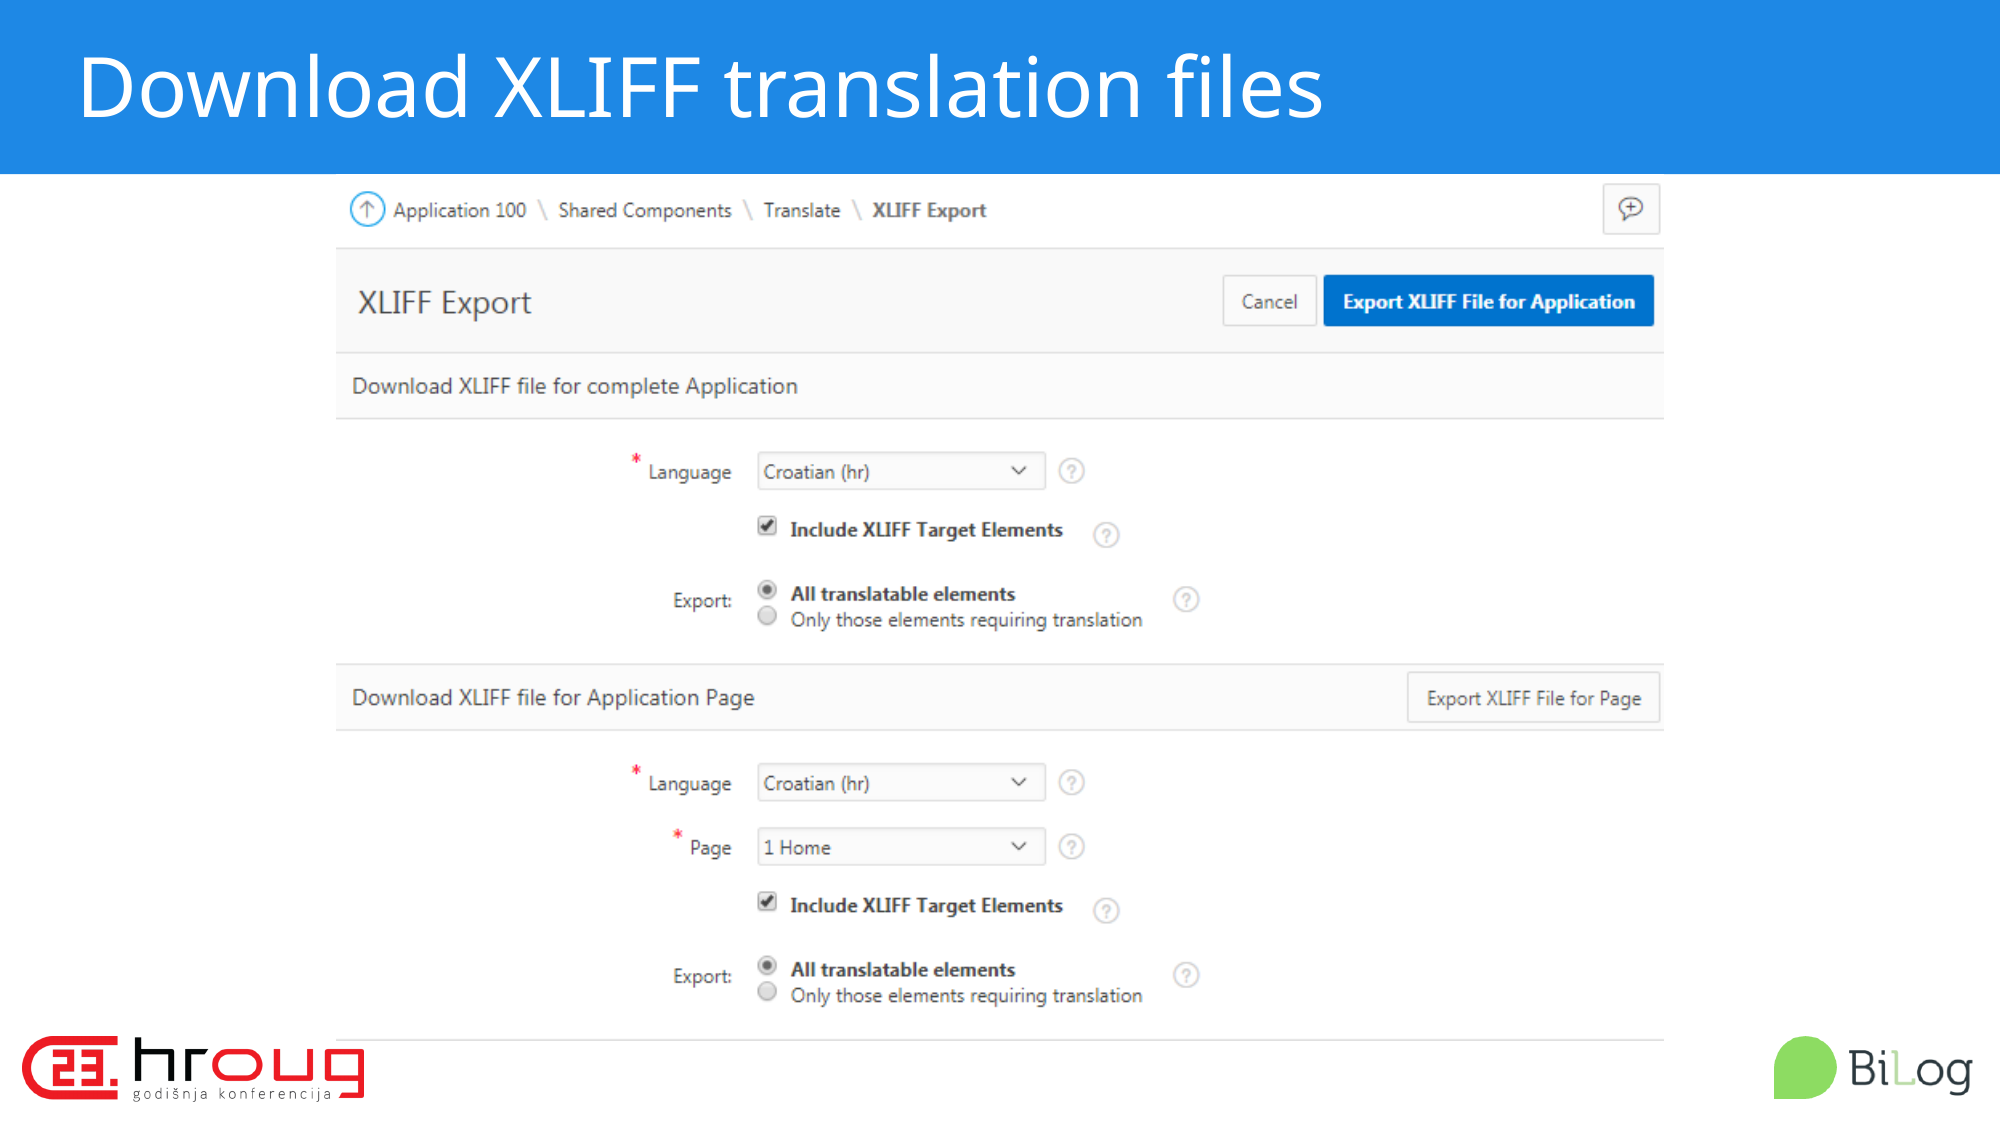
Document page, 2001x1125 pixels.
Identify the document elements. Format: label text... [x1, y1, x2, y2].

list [335, 174, 1664, 1041]
title Download XLIFF translation files [61, 0, 1942, 175]
picture [22, 1036, 364, 1102]
picture [1749, 1012, 2000, 1125]
